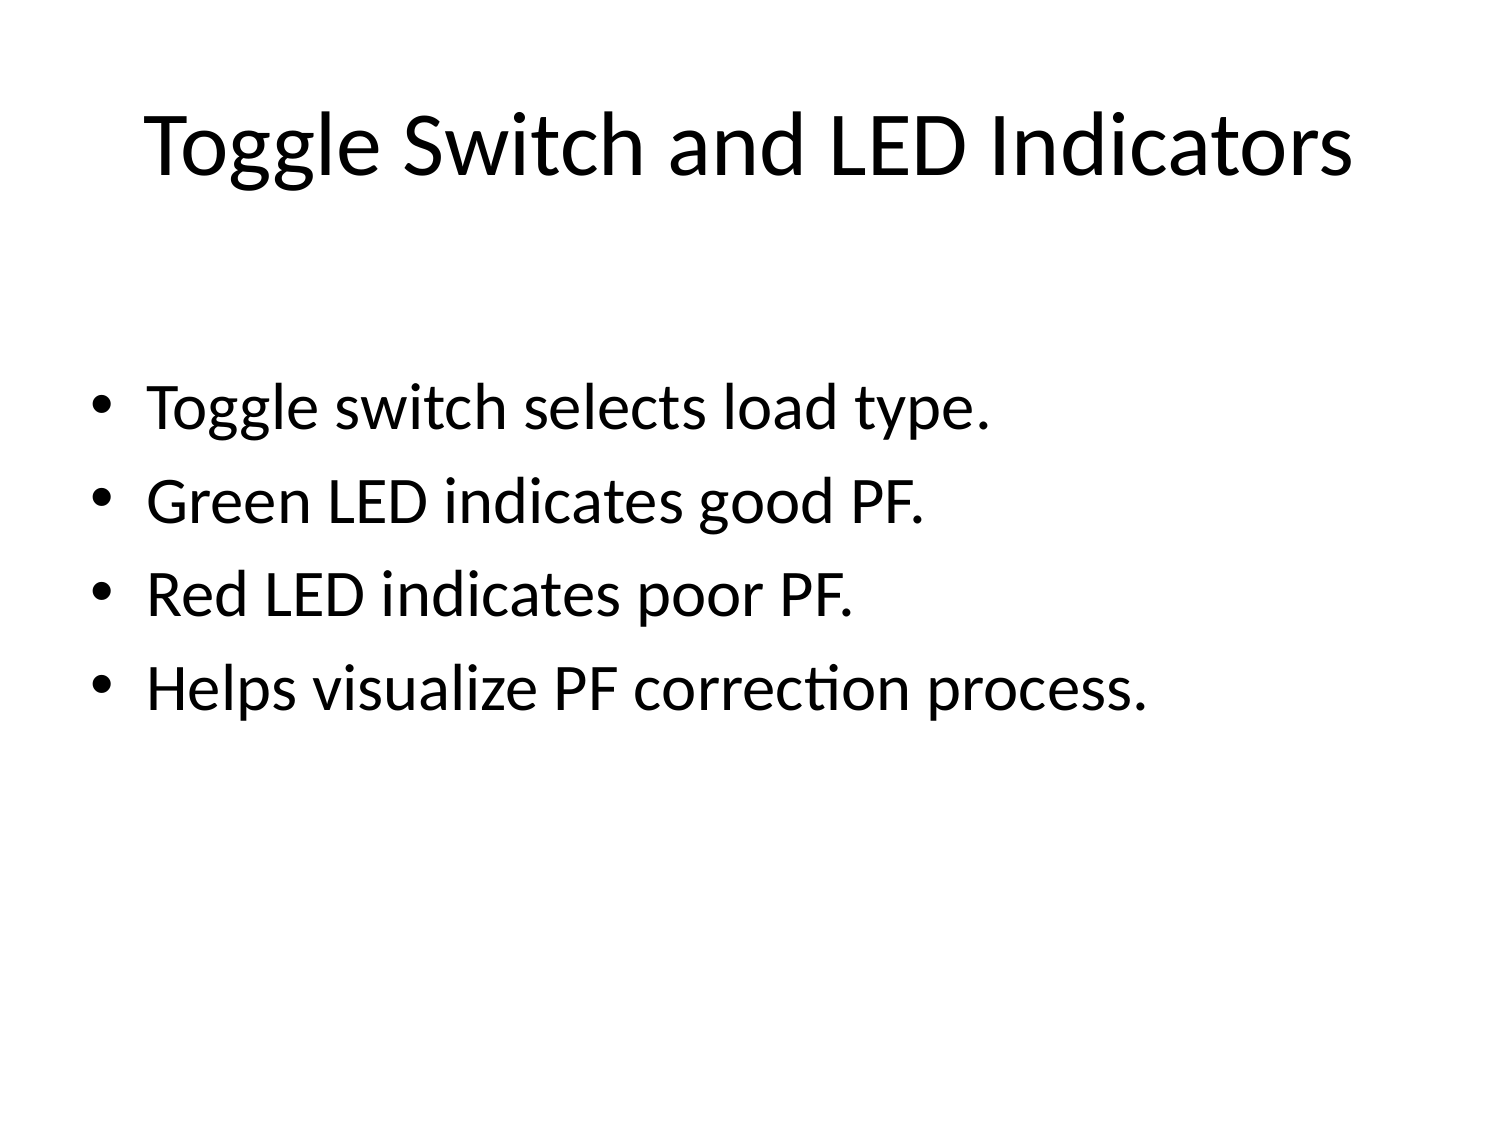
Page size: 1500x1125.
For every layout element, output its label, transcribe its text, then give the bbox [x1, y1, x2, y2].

list Toggle switch selects load type. Green LED indicates good PF. Red LED indicates poor PF. Helps visualize PF correction process. [75, 262, 1425, 1005]
title Toggle Switch and LED Indicators [75, 45, 1425, 233]
